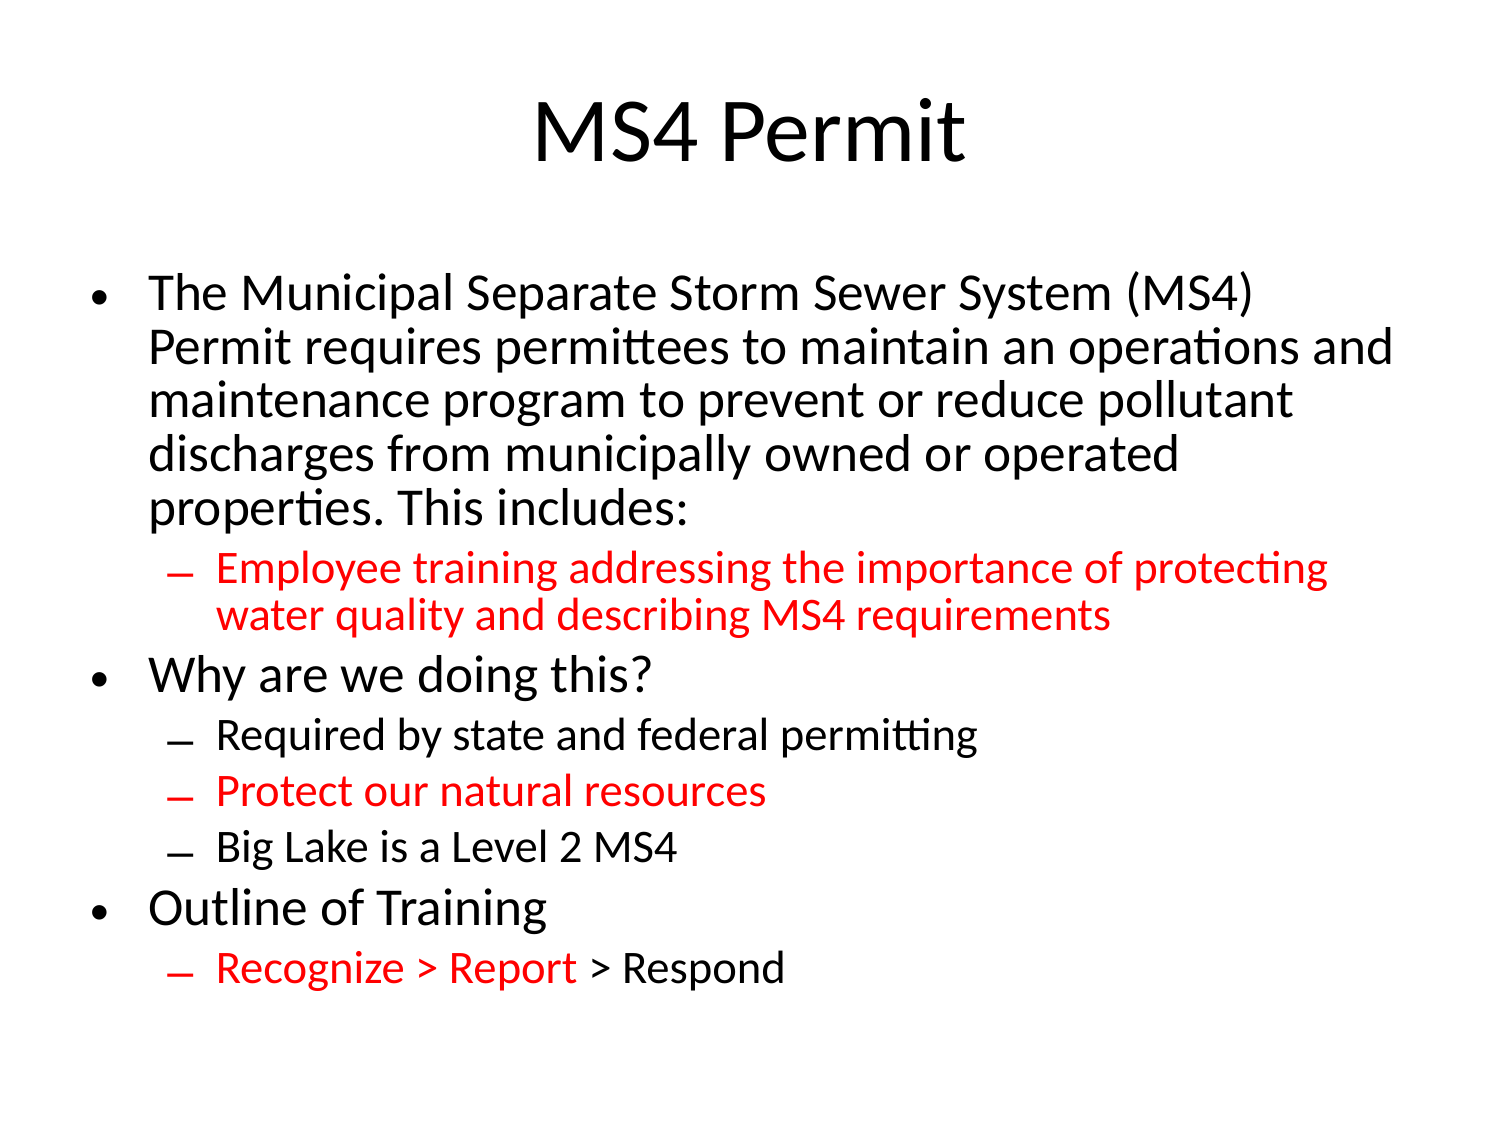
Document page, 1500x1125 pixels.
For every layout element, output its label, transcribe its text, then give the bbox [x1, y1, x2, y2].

title MS4 Permit [75, 45, 1425, 233]
list The Municipal Separate Storm Sewer System (MS4) Permit requires permittees to maintain an operations and maintenance program to prevent or reduce pollutant discharges from municipally owned or operated properties. This includes: Employee training addressing the importance of protecting water quality and describing MS4 requirements Why are we doing this? Required by state and federal permitting Protect our natural resources Big Lake is a Level 2 MS4 Outline of Training Recognize > Report > Respond [75, 262, 1425, 1005]
